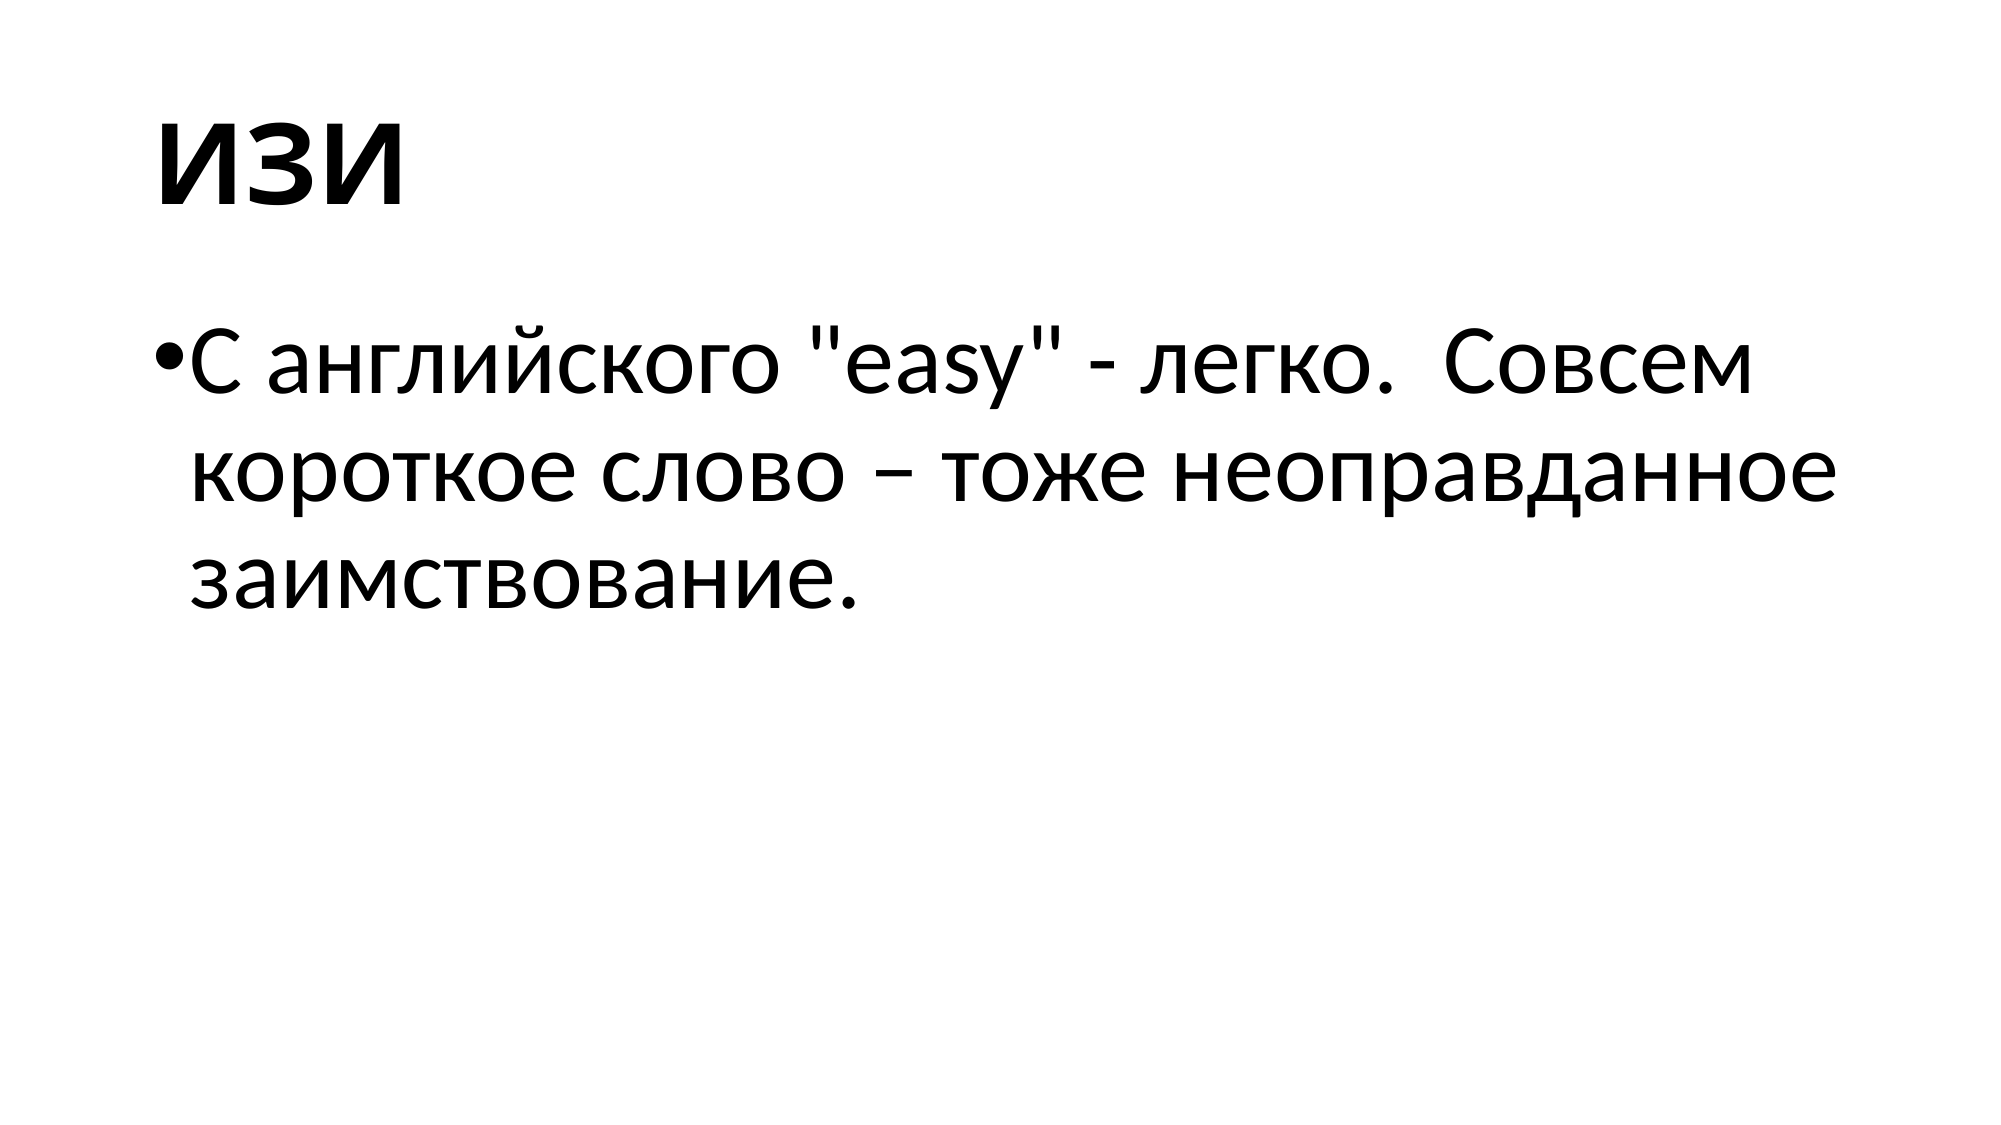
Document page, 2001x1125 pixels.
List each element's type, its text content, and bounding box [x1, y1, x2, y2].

title ИЗИ [137, 59, 1863, 278]
list С английского "easy" - легко. Совсем короткое слово – тоже неоправданное заимствование. [137, 299, 1863, 1014]
